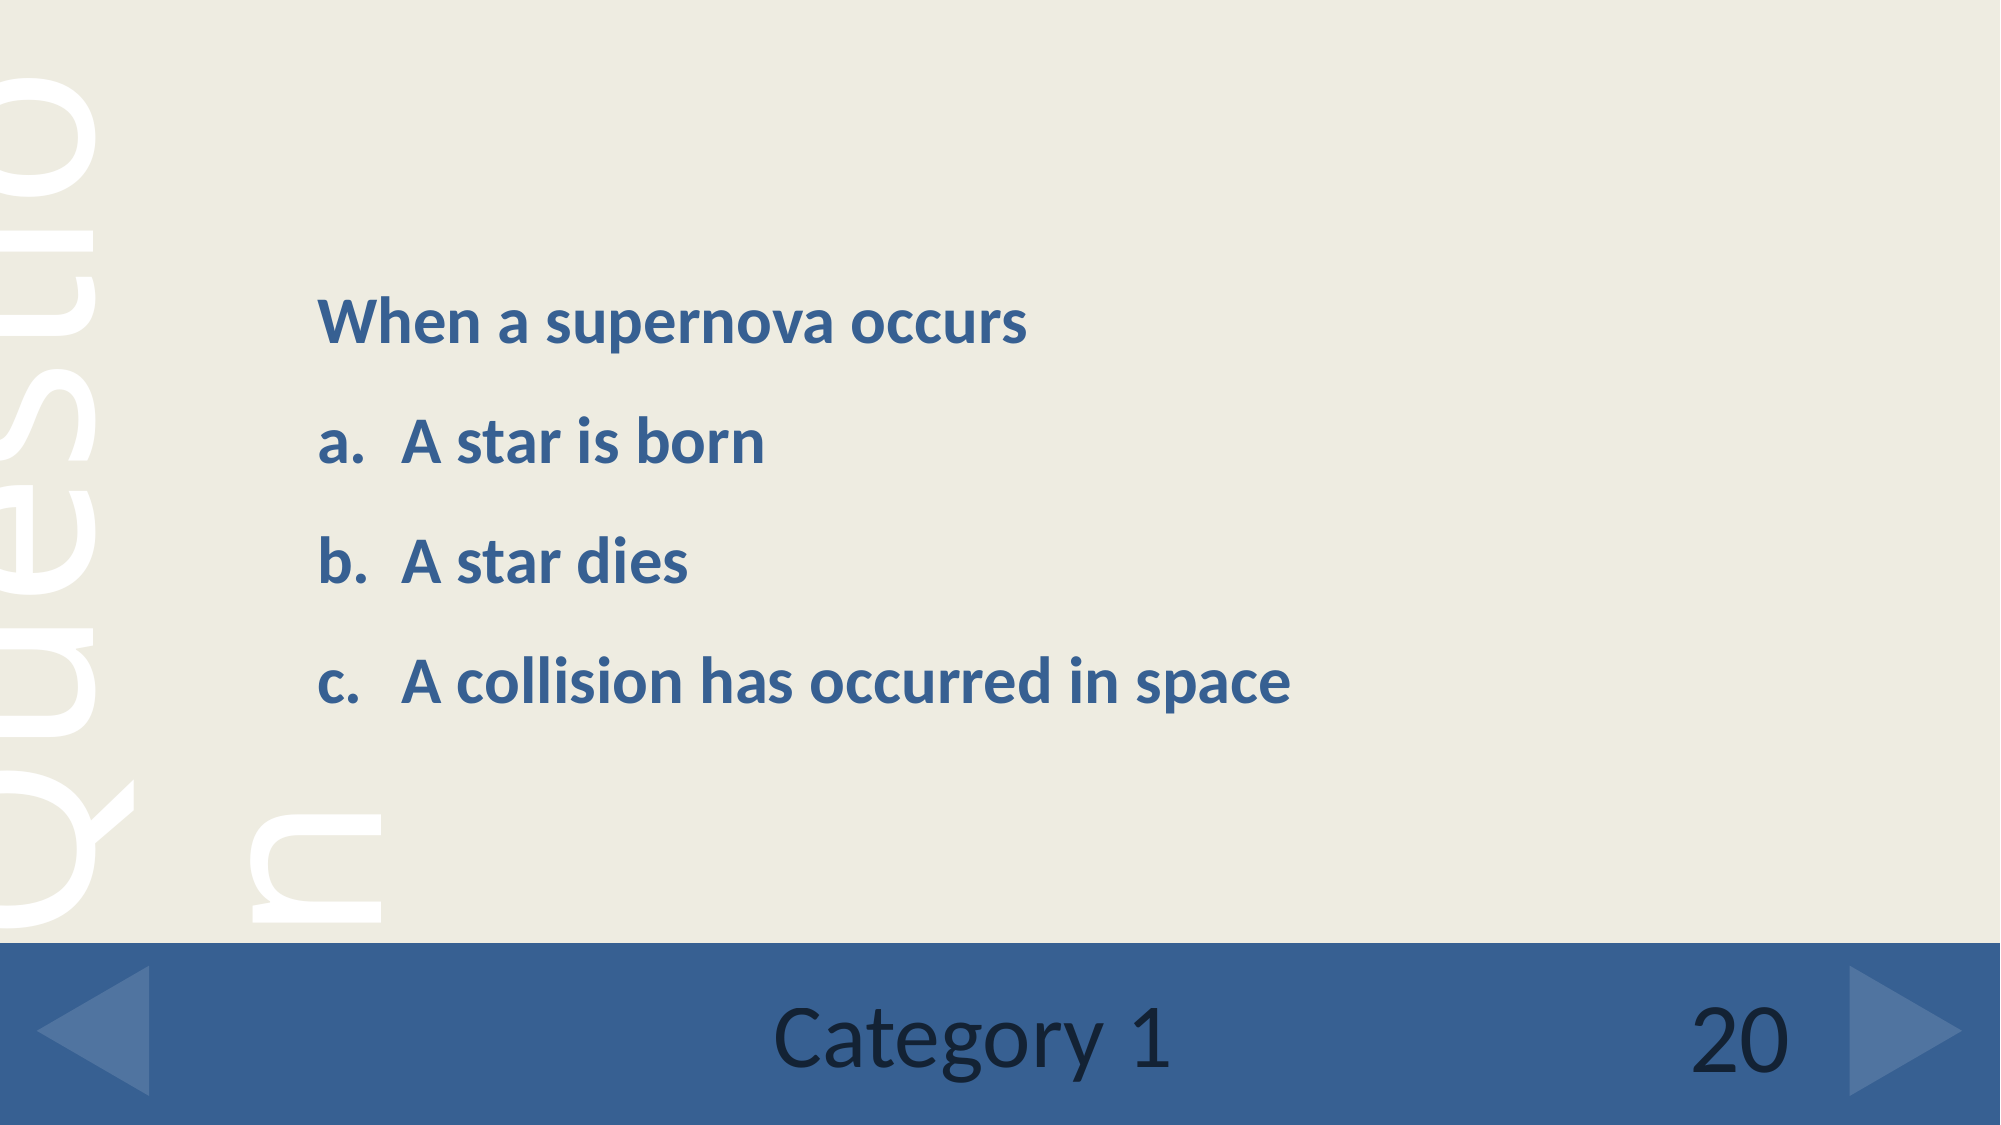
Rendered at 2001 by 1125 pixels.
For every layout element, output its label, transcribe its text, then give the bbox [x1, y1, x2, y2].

list When a supernova occurs A star is born A star dies A collision has occurred in space [302, 119, 1893, 835]
title Category 1 [73, 937, 1873, 1125]
